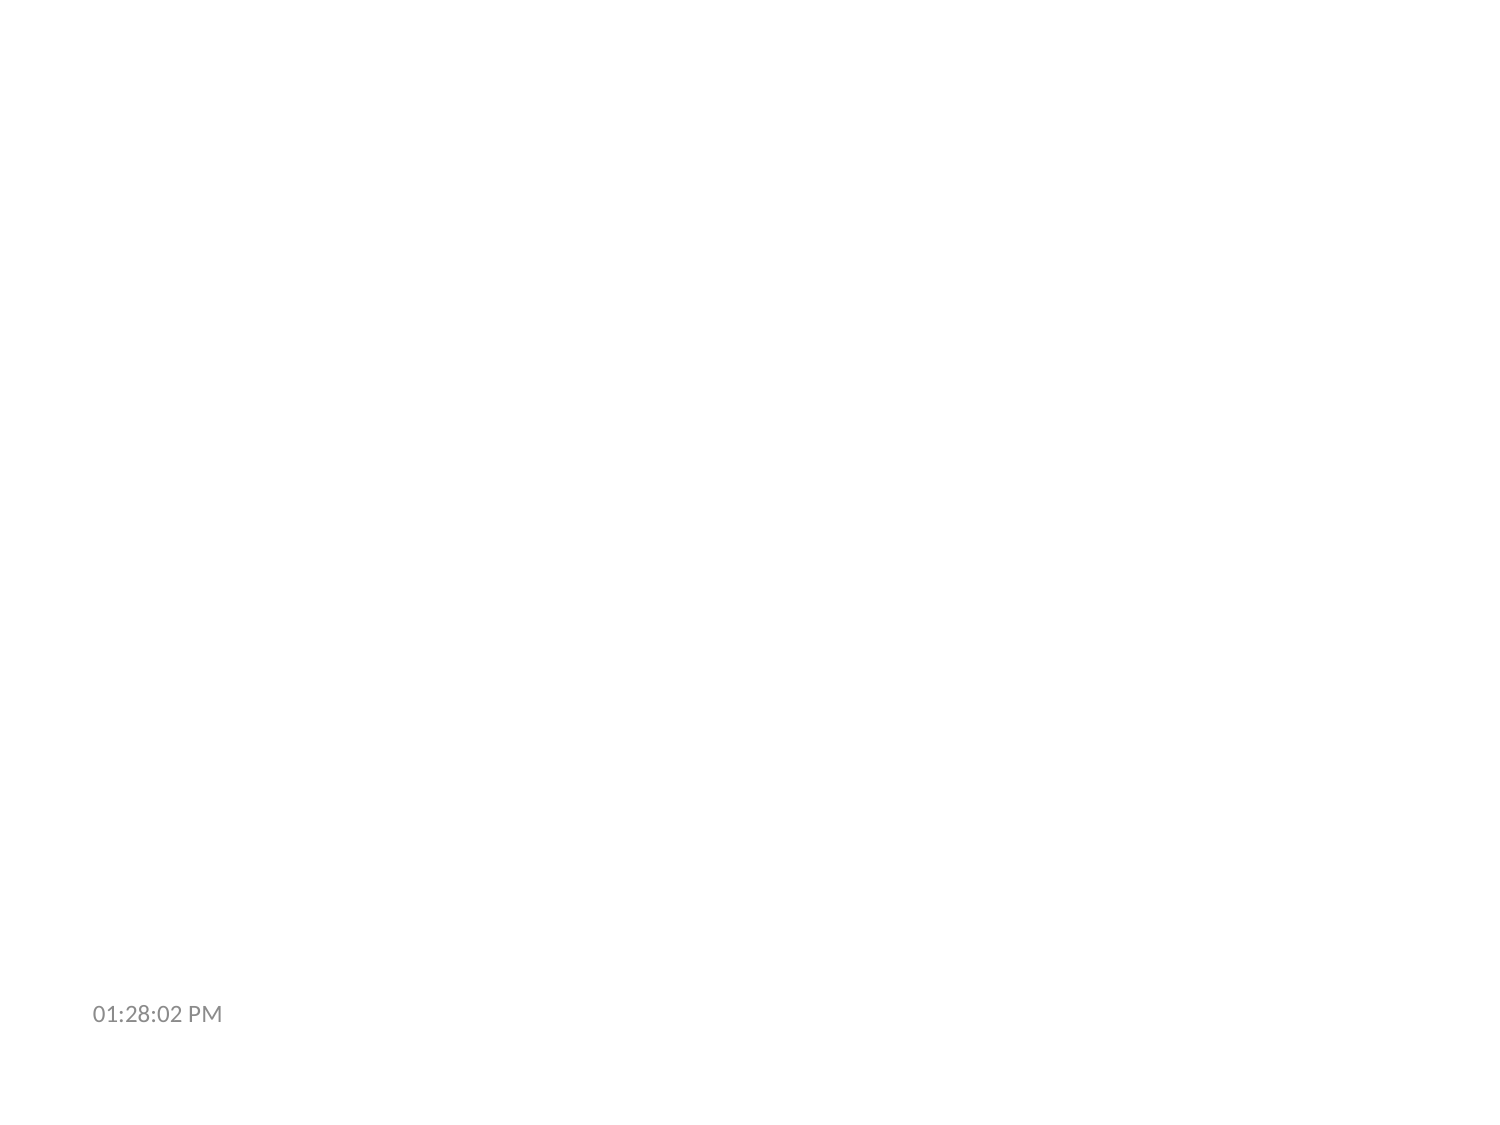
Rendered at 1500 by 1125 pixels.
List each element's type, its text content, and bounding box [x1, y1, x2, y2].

text_box 3:35:09 PM [77, 982, 428, 1043]
